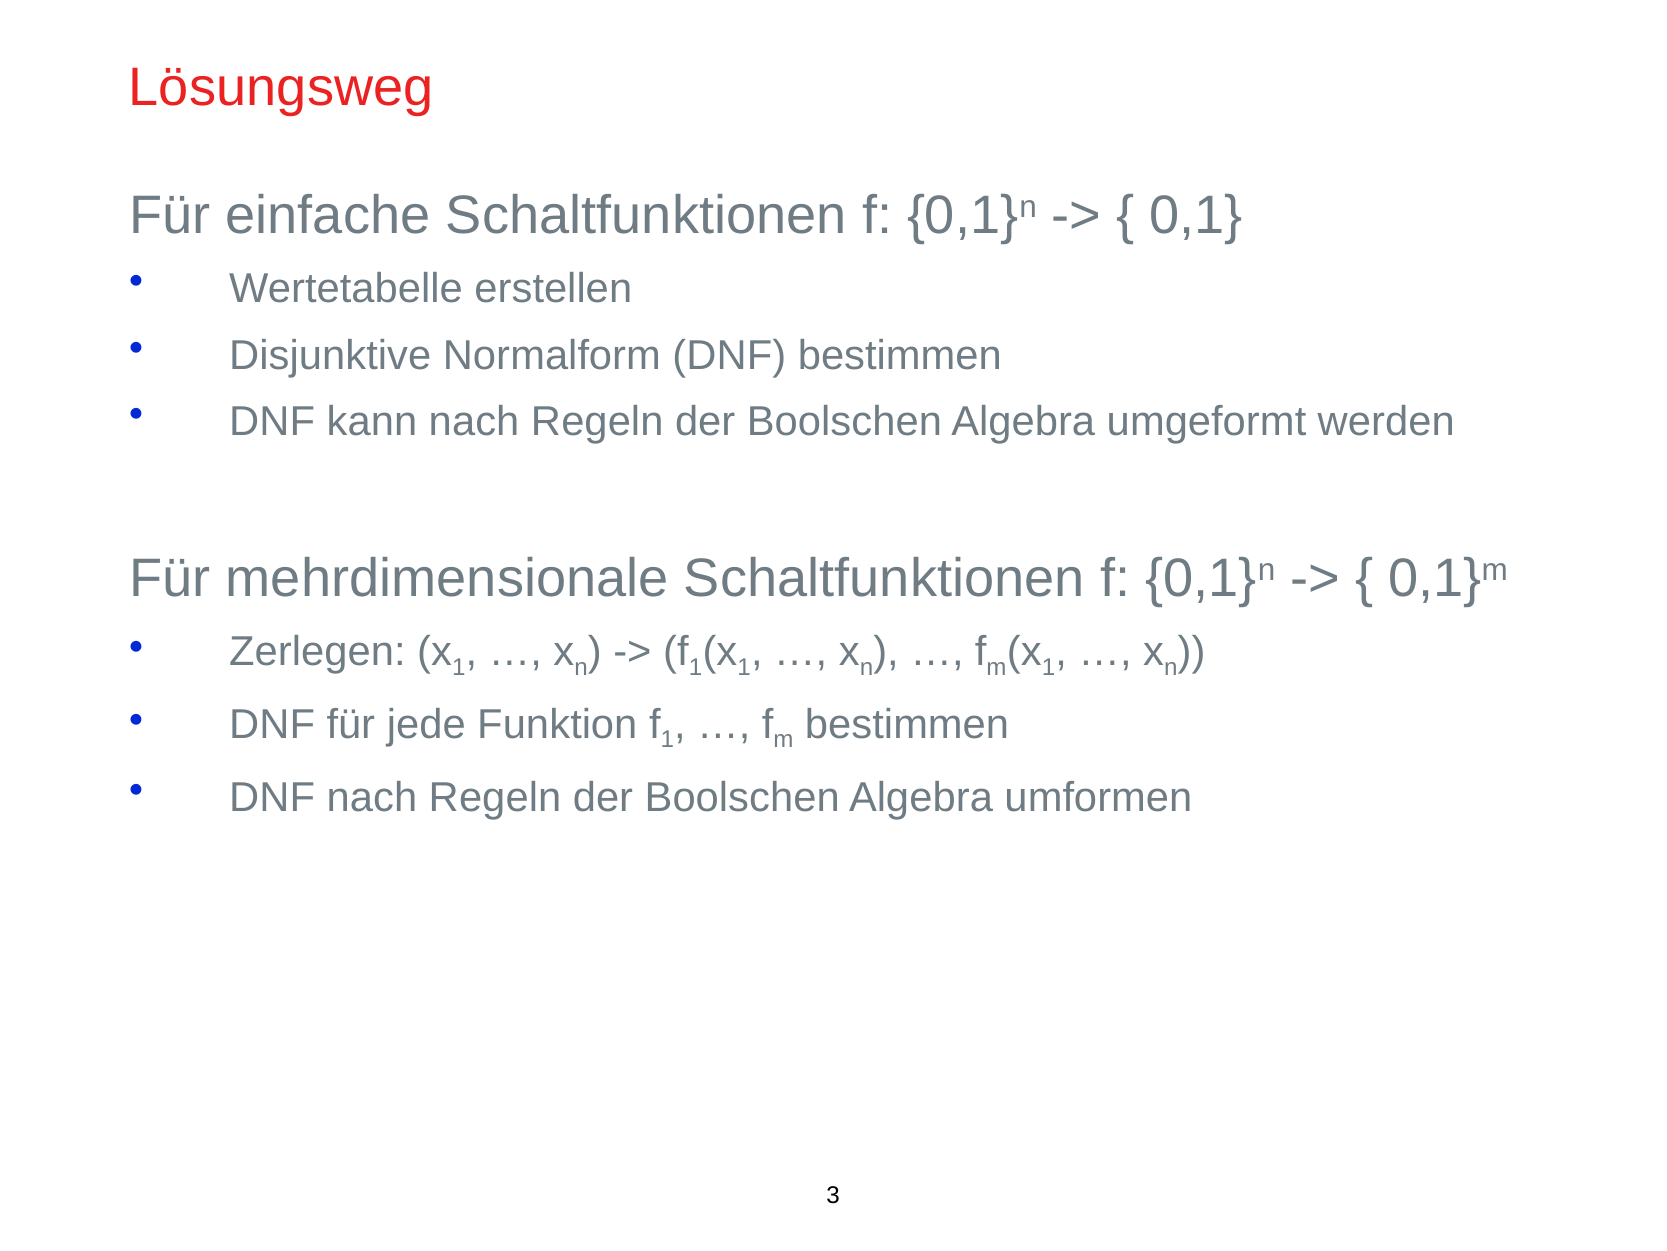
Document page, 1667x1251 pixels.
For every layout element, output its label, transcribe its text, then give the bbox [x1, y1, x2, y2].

slide_number 3 [811, 1172, 855, 1216]
text_box Für einfache Schaltfunktionen f: {0,1}n -> { 0,1} Wertetabelle erstellen Disjunktive Normalform (DNF) bestimmen DNF kann nach Regeln der Boolschen Algebra umgeformt werden Für mehrdimensionale Schaltfunktionen f: {0,1}n -> { 0,1}m Zerlegen: (x1, …, xn) -> (f1(x1, …, xn), …, fm(x1, …, xn)) DNF für jede Funktion f1, …, fm bestimmen DNF nach Regeln der Boolschen Algebra umformen [129, 179, 1567, 820]
title Lösungsweg [121, 50, 1565, 179]
